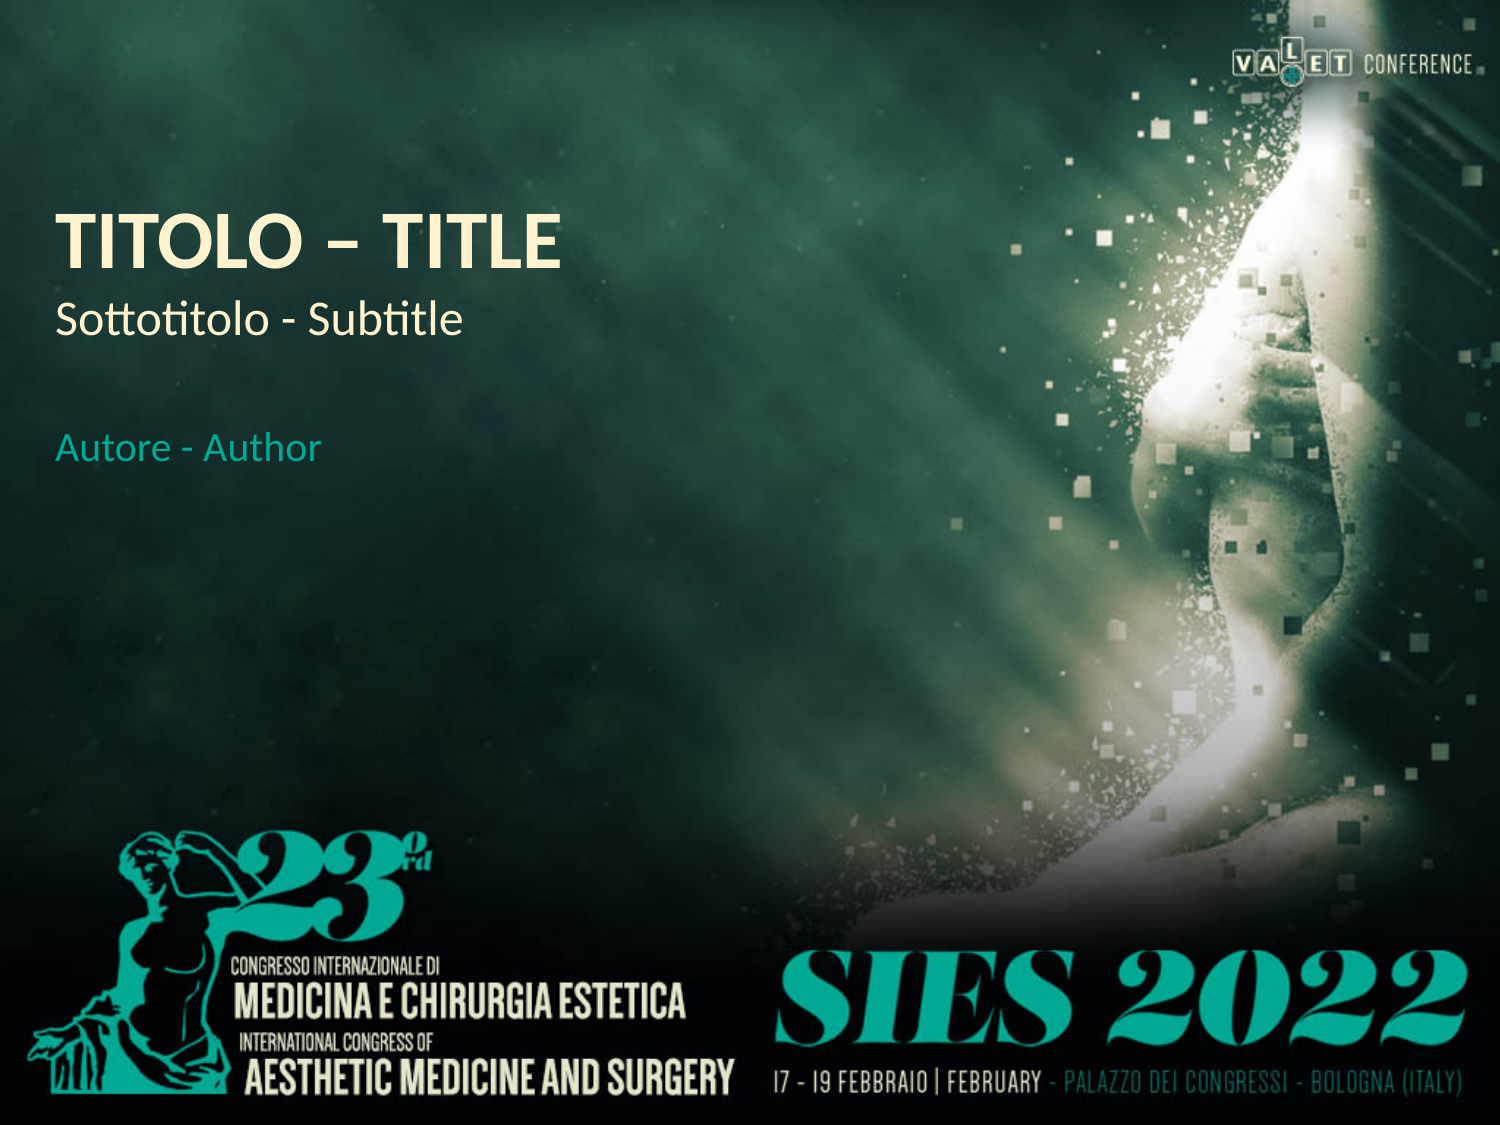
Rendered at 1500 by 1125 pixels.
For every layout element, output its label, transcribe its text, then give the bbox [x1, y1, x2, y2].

text_box TITOLO – TITLE Sottotitolo - Subtitle Autore - Author [40, 177, 1058, 478]
picture [0, 0, 1500, 1125]
